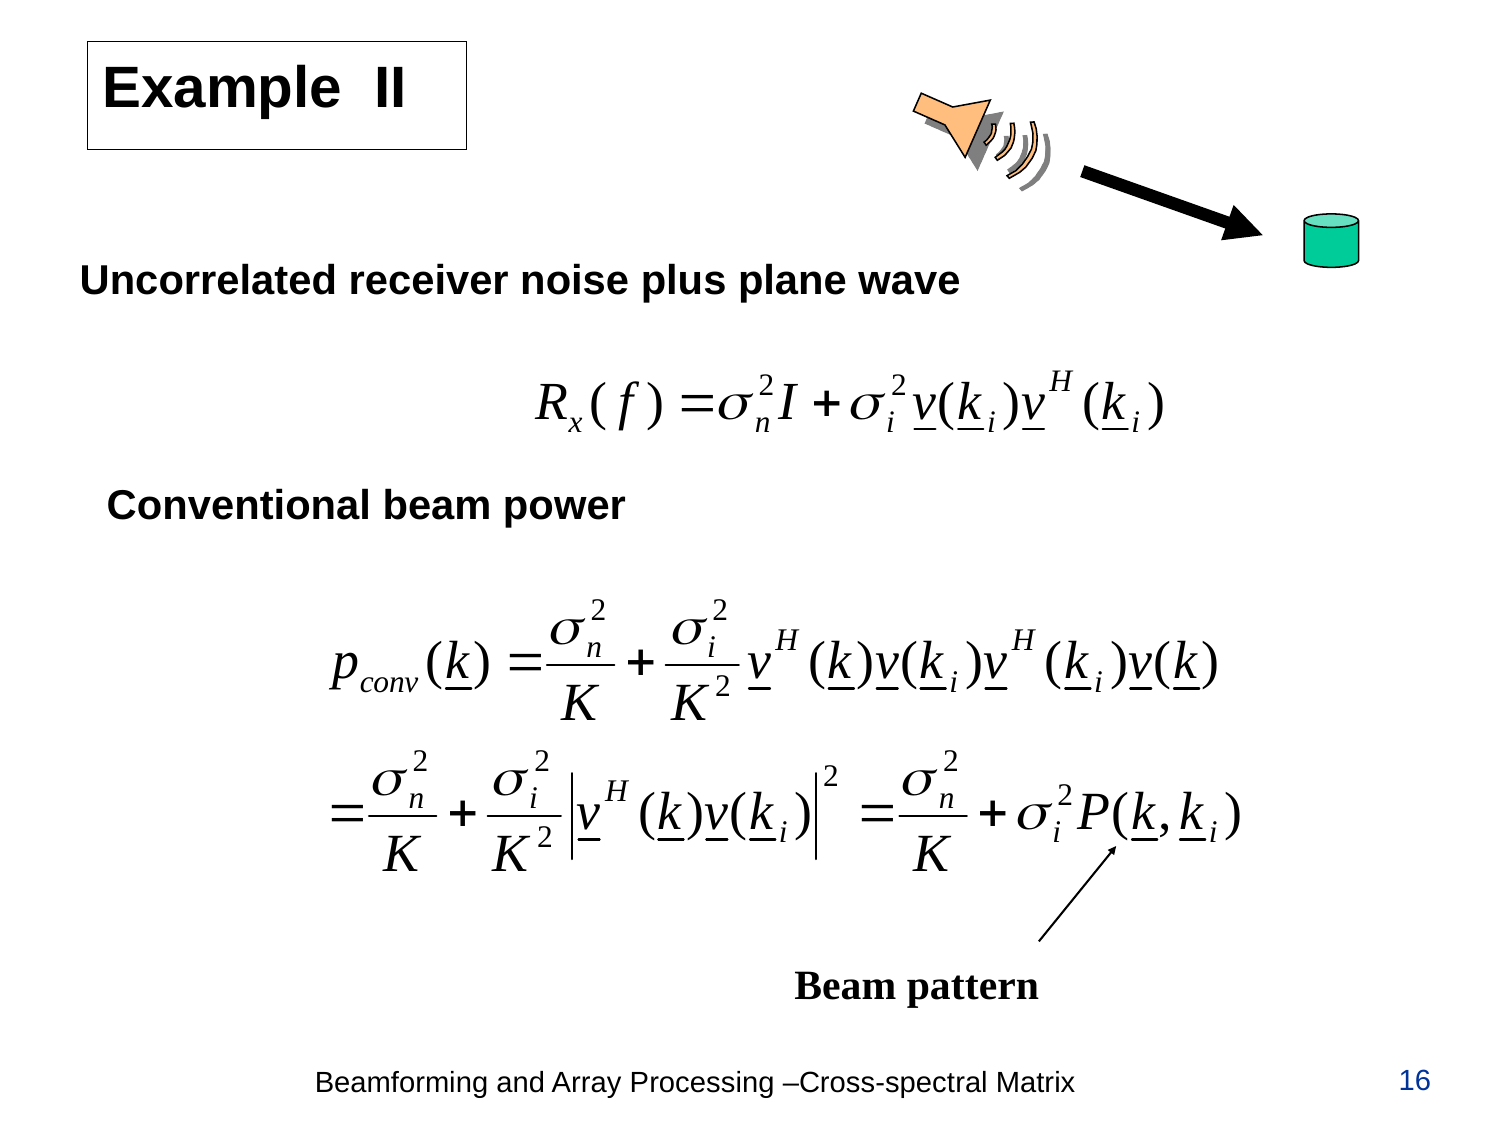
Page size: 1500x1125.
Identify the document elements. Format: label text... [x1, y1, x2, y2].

slide_number 16 [1207, 1055, 1447, 1102]
text_box Beam pattern [779, 940, 1176, 1027]
title Example II [87, 41, 467, 150]
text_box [525, 356, 1176, 447]
text_box Uncorrelated receiver noise plus plane wave [64, 235, 1040, 317]
text_box Conventional beam power [91, 460, 813, 542]
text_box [911, 96, 1359, 268]
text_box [317, 585, 1252, 883]
